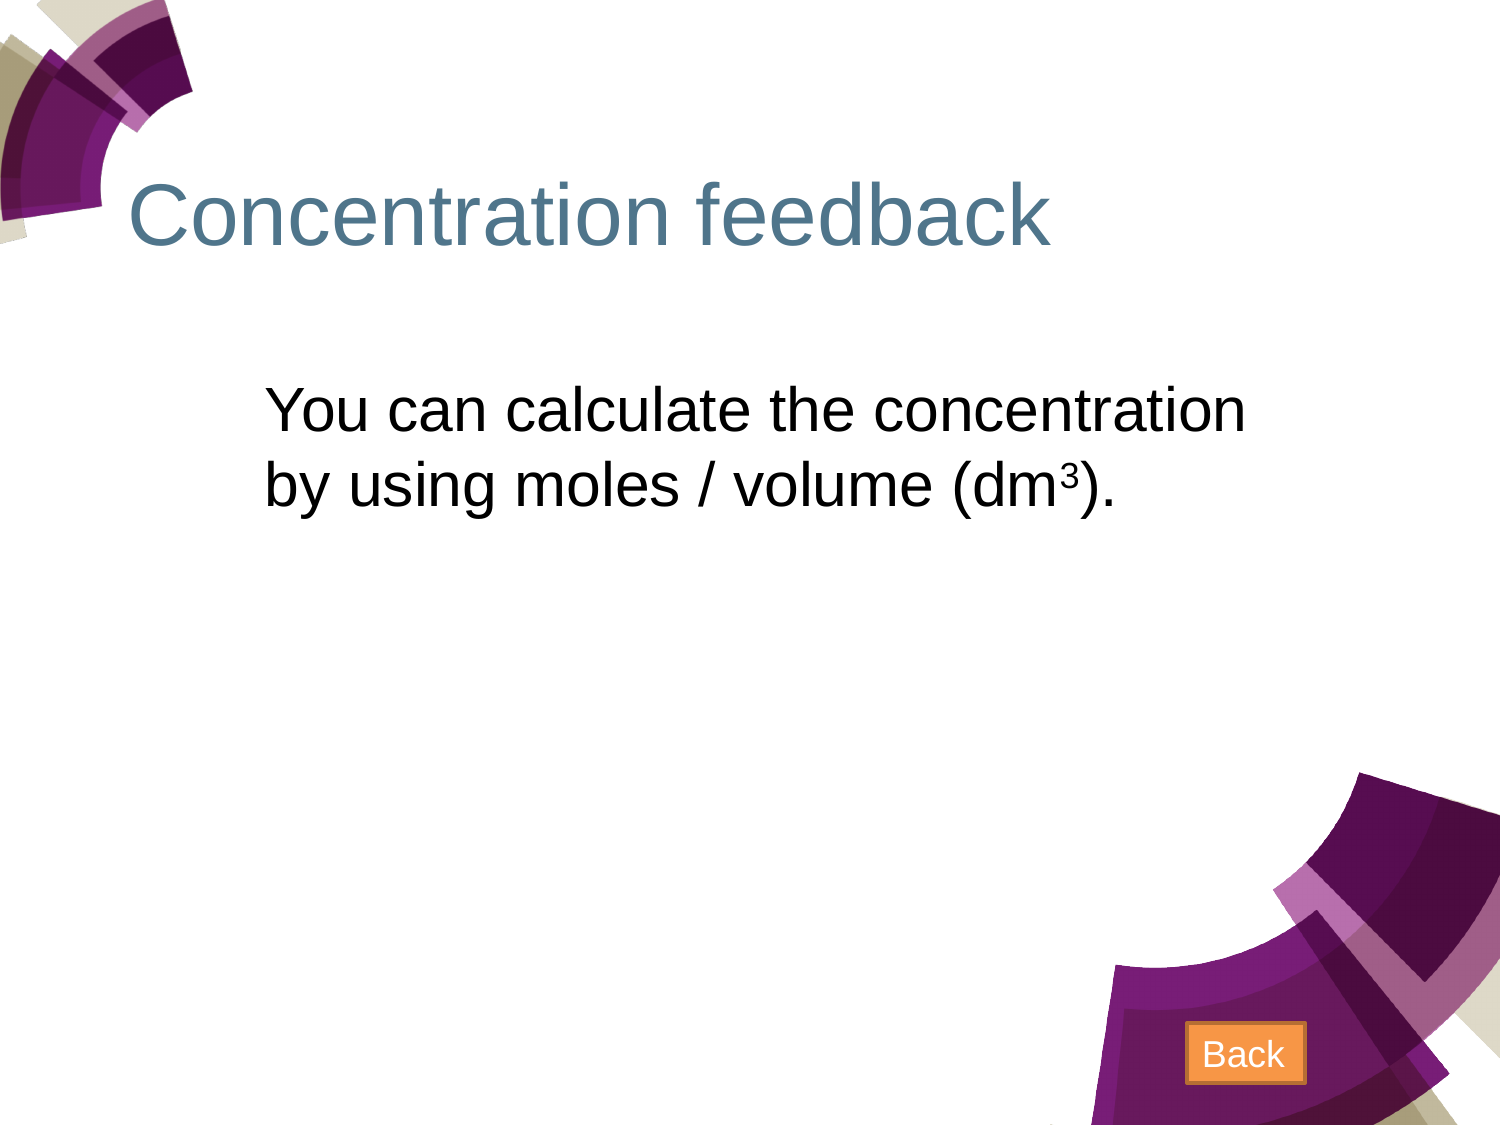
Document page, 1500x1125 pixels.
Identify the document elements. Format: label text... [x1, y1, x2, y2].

picture [0, 0, 219, 256]
picture [1009, 716, 1500, 1125]
title Concentration feedback [112, 90, 1388, 332]
text_box Back [1185, 1021, 1307, 1085]
text_box You can calculate the concentration by using moles / volume (dm3). [249, 361, 1300, 988]
